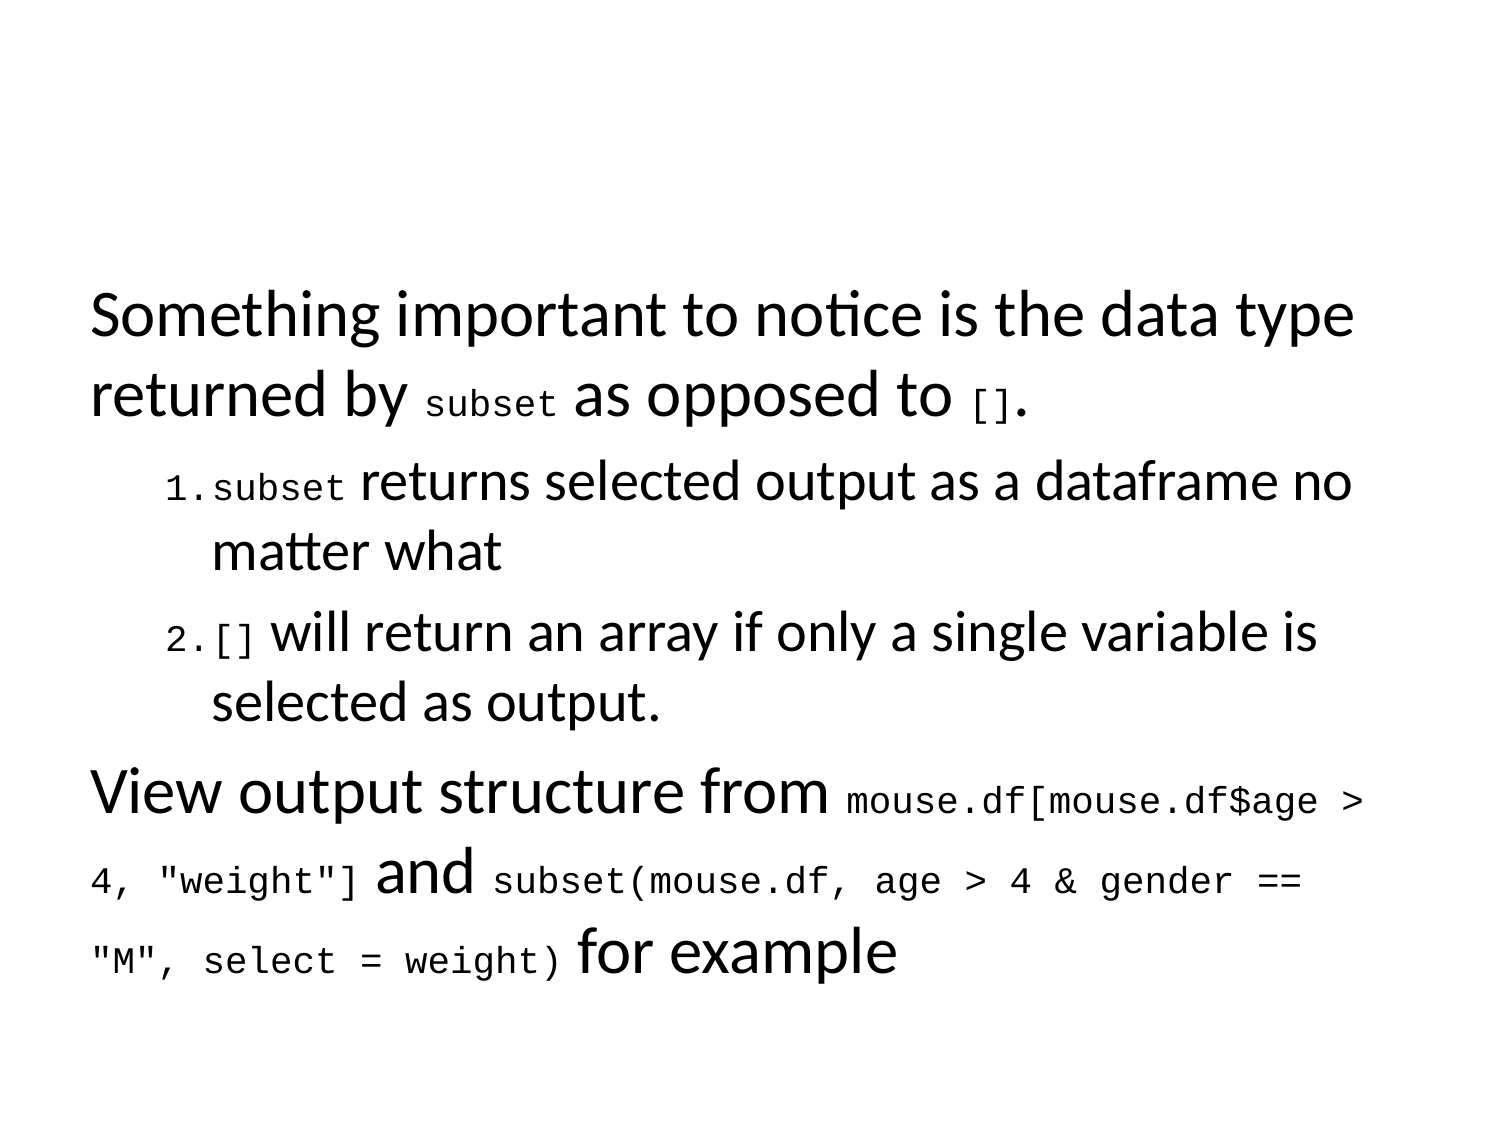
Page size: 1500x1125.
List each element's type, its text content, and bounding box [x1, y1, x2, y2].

list Something important to notice is the data type returned by subset as opposed to []. subset returns selected output as a dataframe no matter what [] will return an array if only a single variable is selected as output. View output structure from mouse.df[mouse.df$age > 4, "weight"] and subset(mouse.df, age > 4 & gender == "M", select = weight) for example [75, 262, 1425, 1005]
